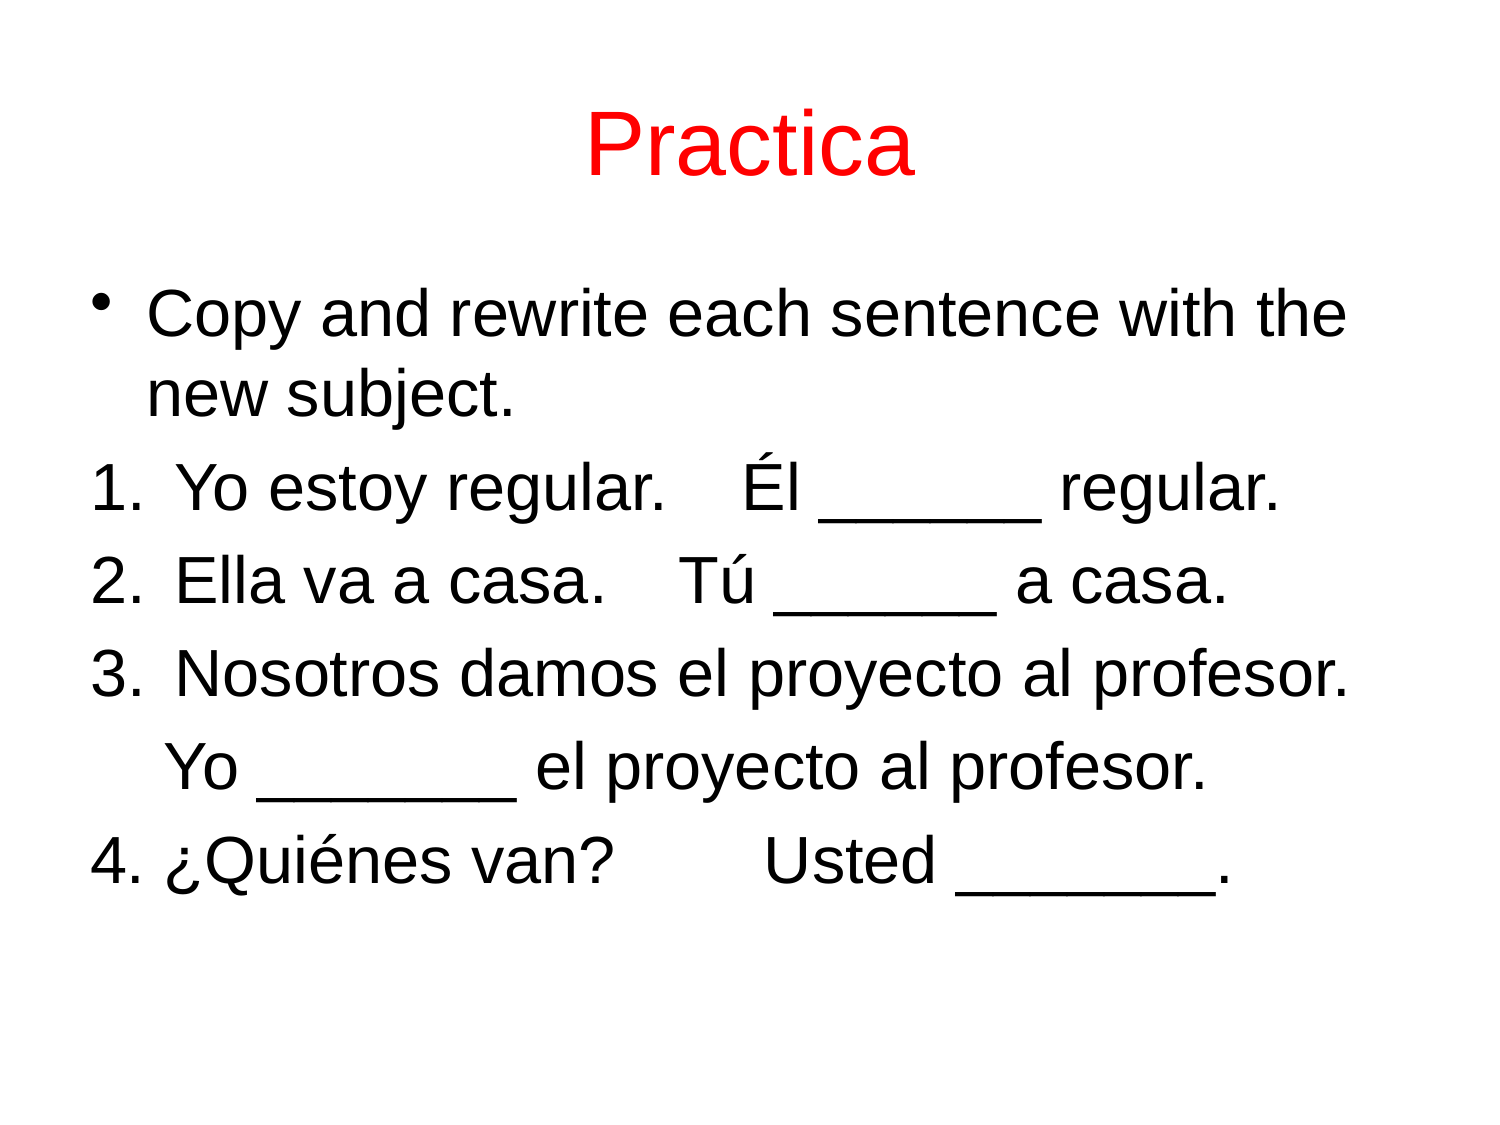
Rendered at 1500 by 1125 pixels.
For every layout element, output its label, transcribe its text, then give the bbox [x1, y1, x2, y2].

list Copy and rewrite each sentence with the new subject. Yo estoy regular. Él ______ regular. Ella va a casa. Tú ______ a casa. Nosotros damos el proyecto al profesor. Yo _______ el proyecto al profesor. 4. ¿Quiénes van? Usted _______. [75, 262, 1425, 1005]
title Practica [75, 45, 1425, 233]
